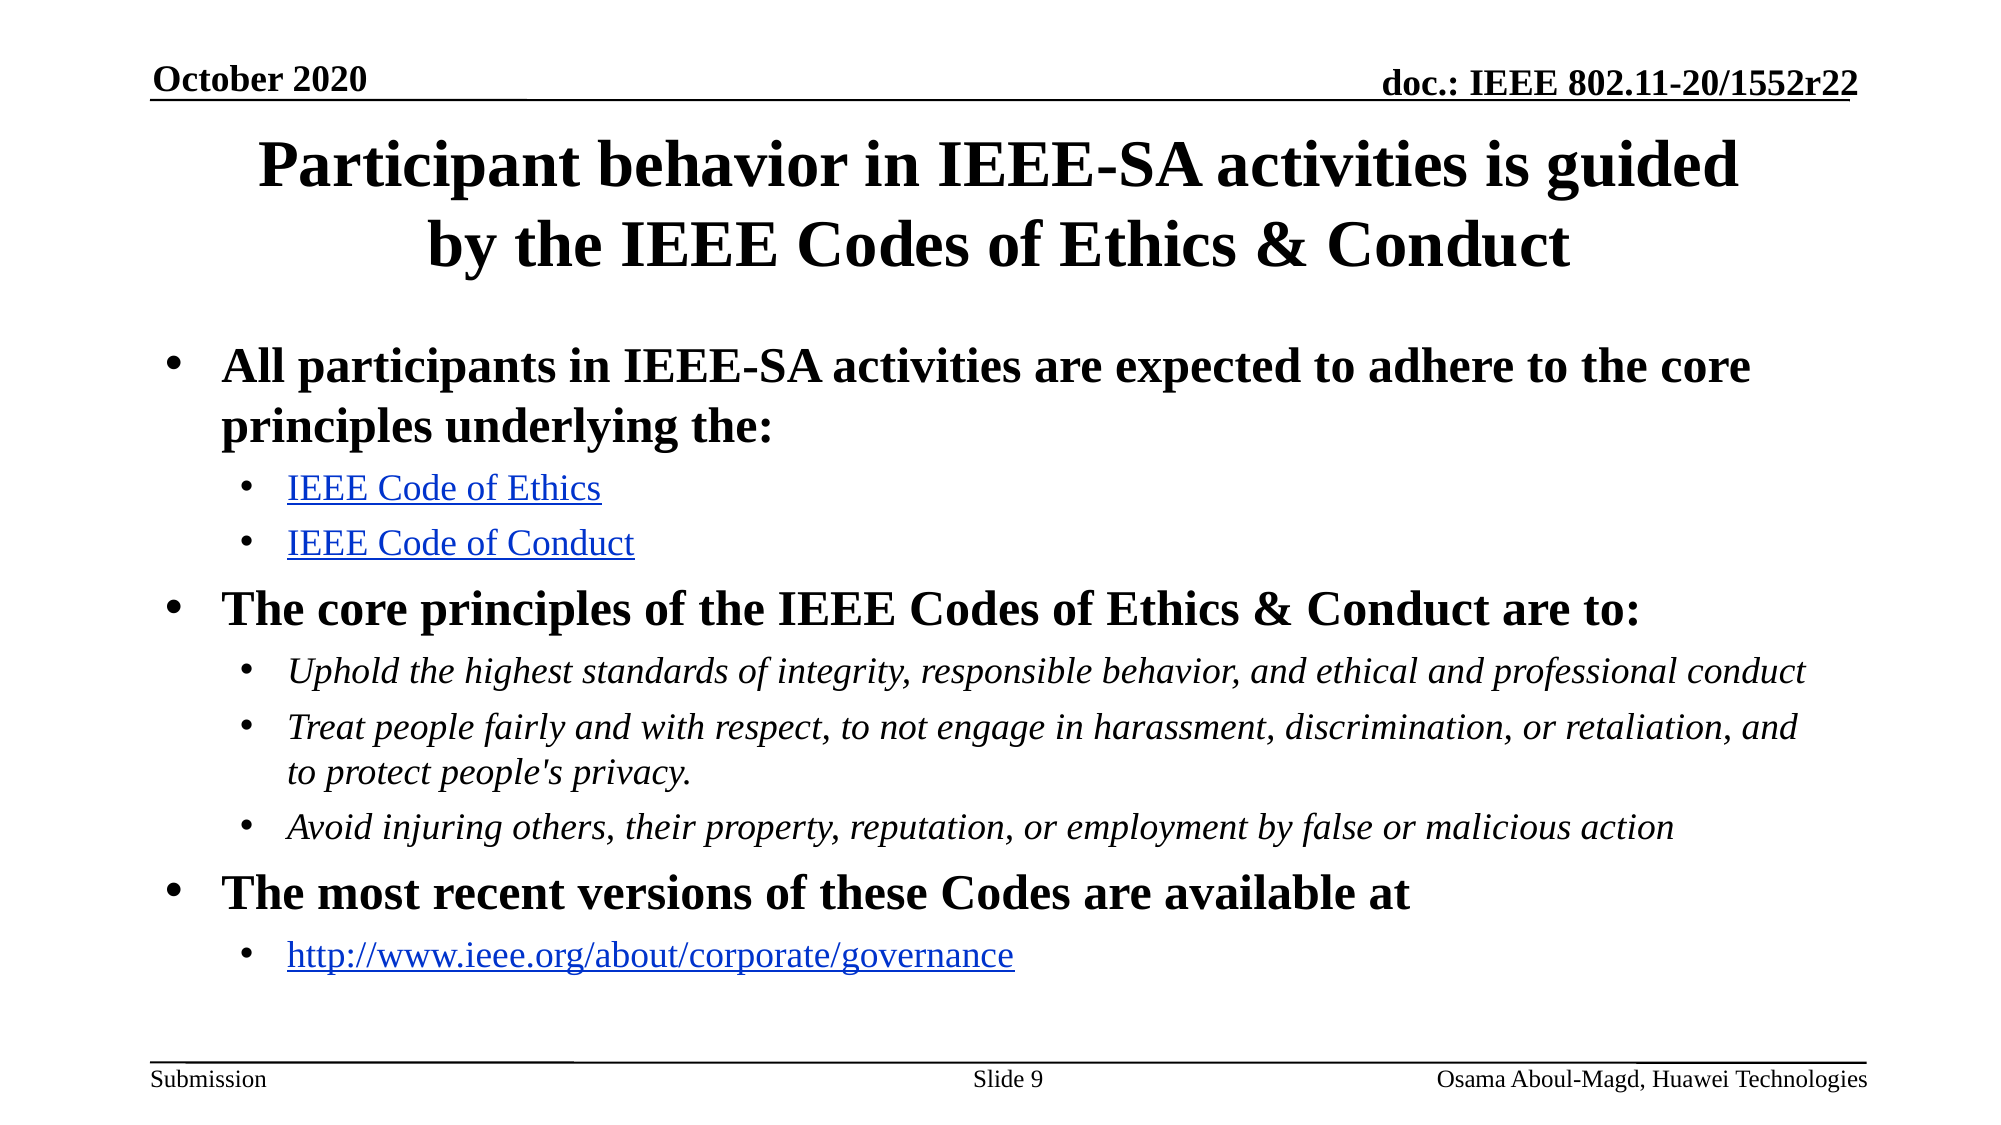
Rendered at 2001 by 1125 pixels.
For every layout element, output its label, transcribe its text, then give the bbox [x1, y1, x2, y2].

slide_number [152, 54, 563, 100]
footer Osama Aboul-Magd, Huawei Technologies [1171, 1061, 1869, 1093]
slide_number Slide 9 [950, 1061, 1067, 1123]
list All participants in IEEE-SA activities are expected to adhere to the core principles underlying the: IEEE Code of Ethics IEEE Code of Conduct The core principles of the IEEE Codes of Ethics & Conduct are to: Uphold the highest standards of integrity, responsible behavior, and ethical and professional conduct Treat people fairly and with respect, to not engage in harassment, discrimination, or retaliation, and to protect people's privacy. Avoid injuring others, their property, reputation, or employment by false or malicious action The most recent versions of these Codes are available at http://www.ieee.org/about/corporate/governance [149, 324, 1850, 1000]
title Participant behavior in IEEE-SA activities is guided by the IEEE Codes of Ethics & Conduct [149, 112, 1850, 288]
